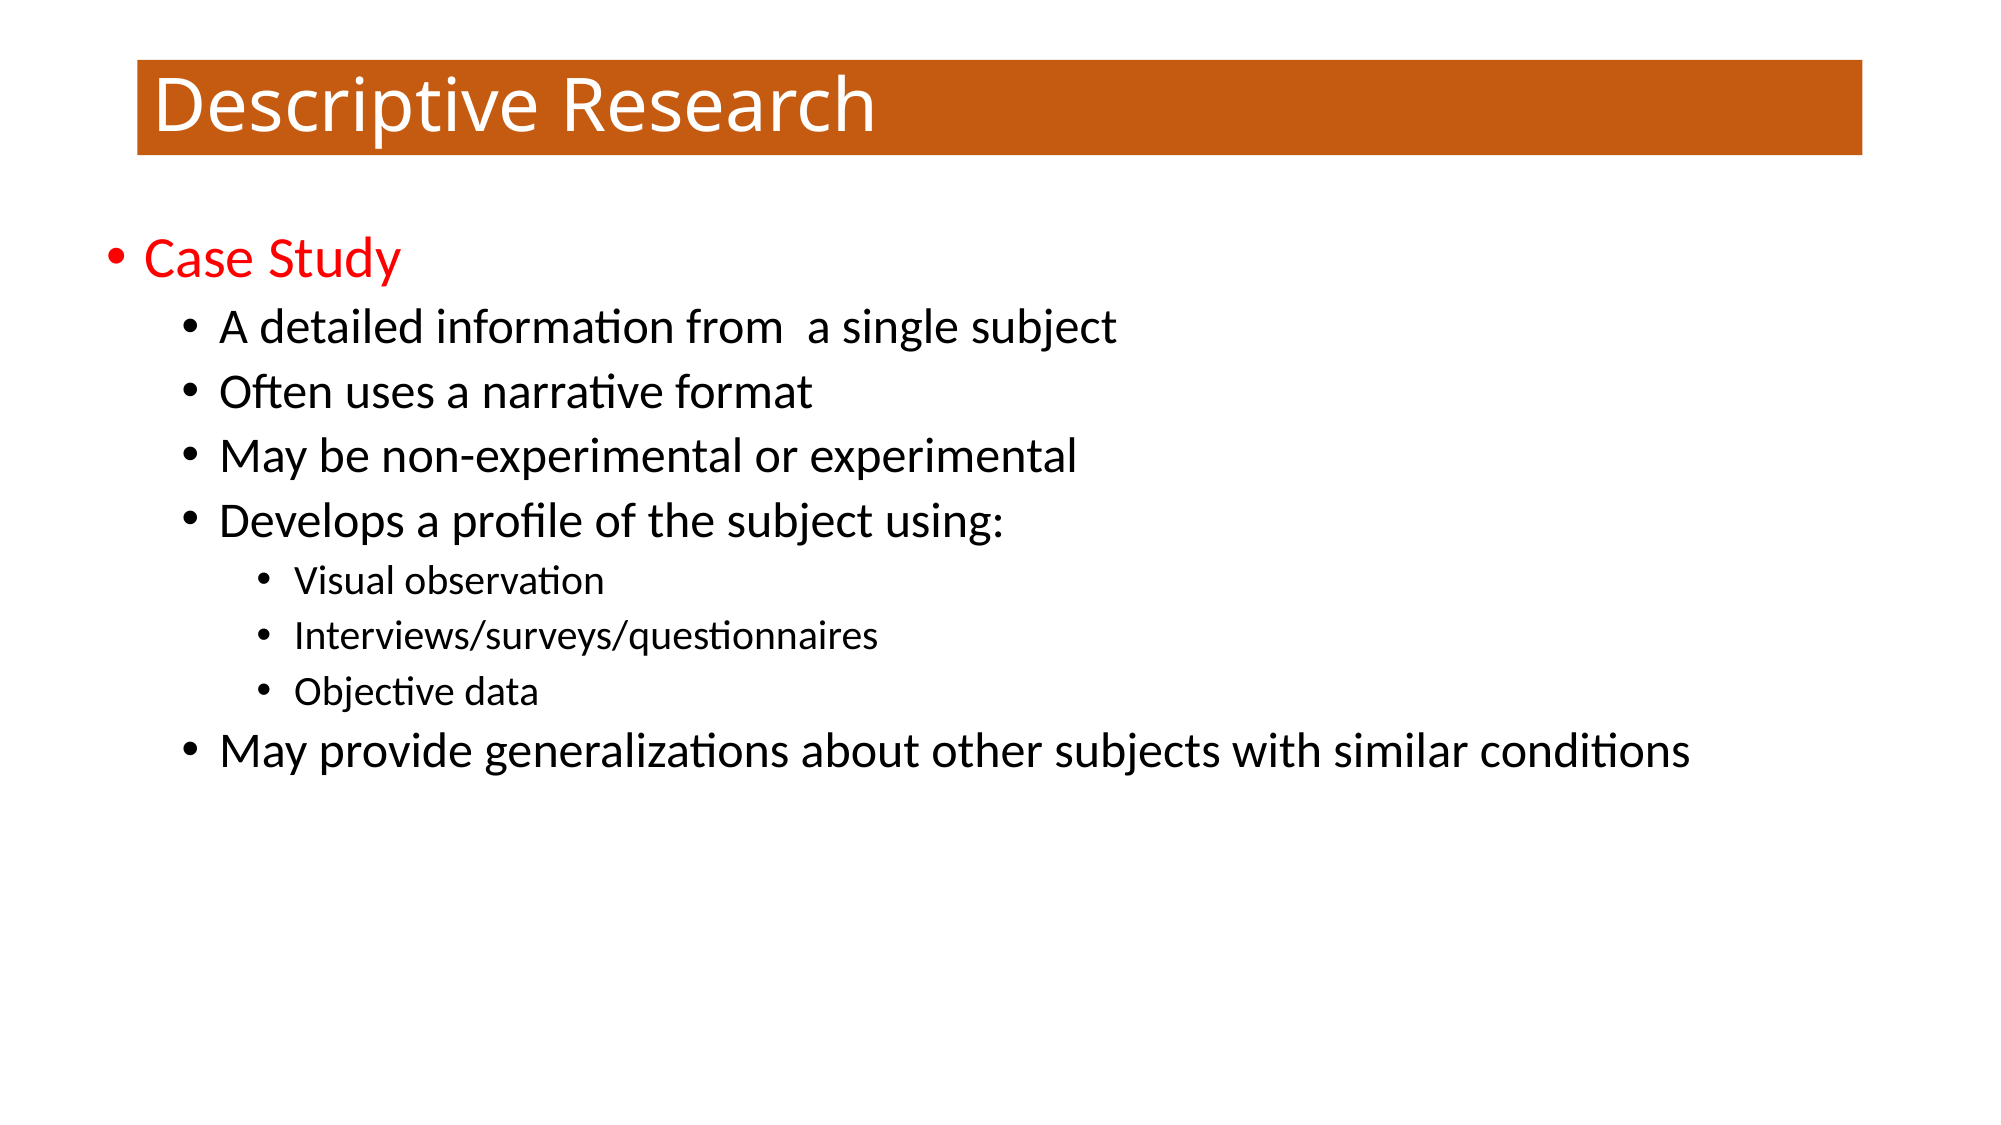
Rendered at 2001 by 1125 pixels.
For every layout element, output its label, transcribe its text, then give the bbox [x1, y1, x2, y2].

list Case Study A detailed information from a single subject Often uses a narrative format May be non-experimental or experimental Develops a profile of the subject using: Visual observation Interviews/surveys/questionnaires Objective data May provide generalizations about other subjects with similar conditions [91, 220, 1863, 1053]
title Descriptive Research [137, 59, 1863, 156]
